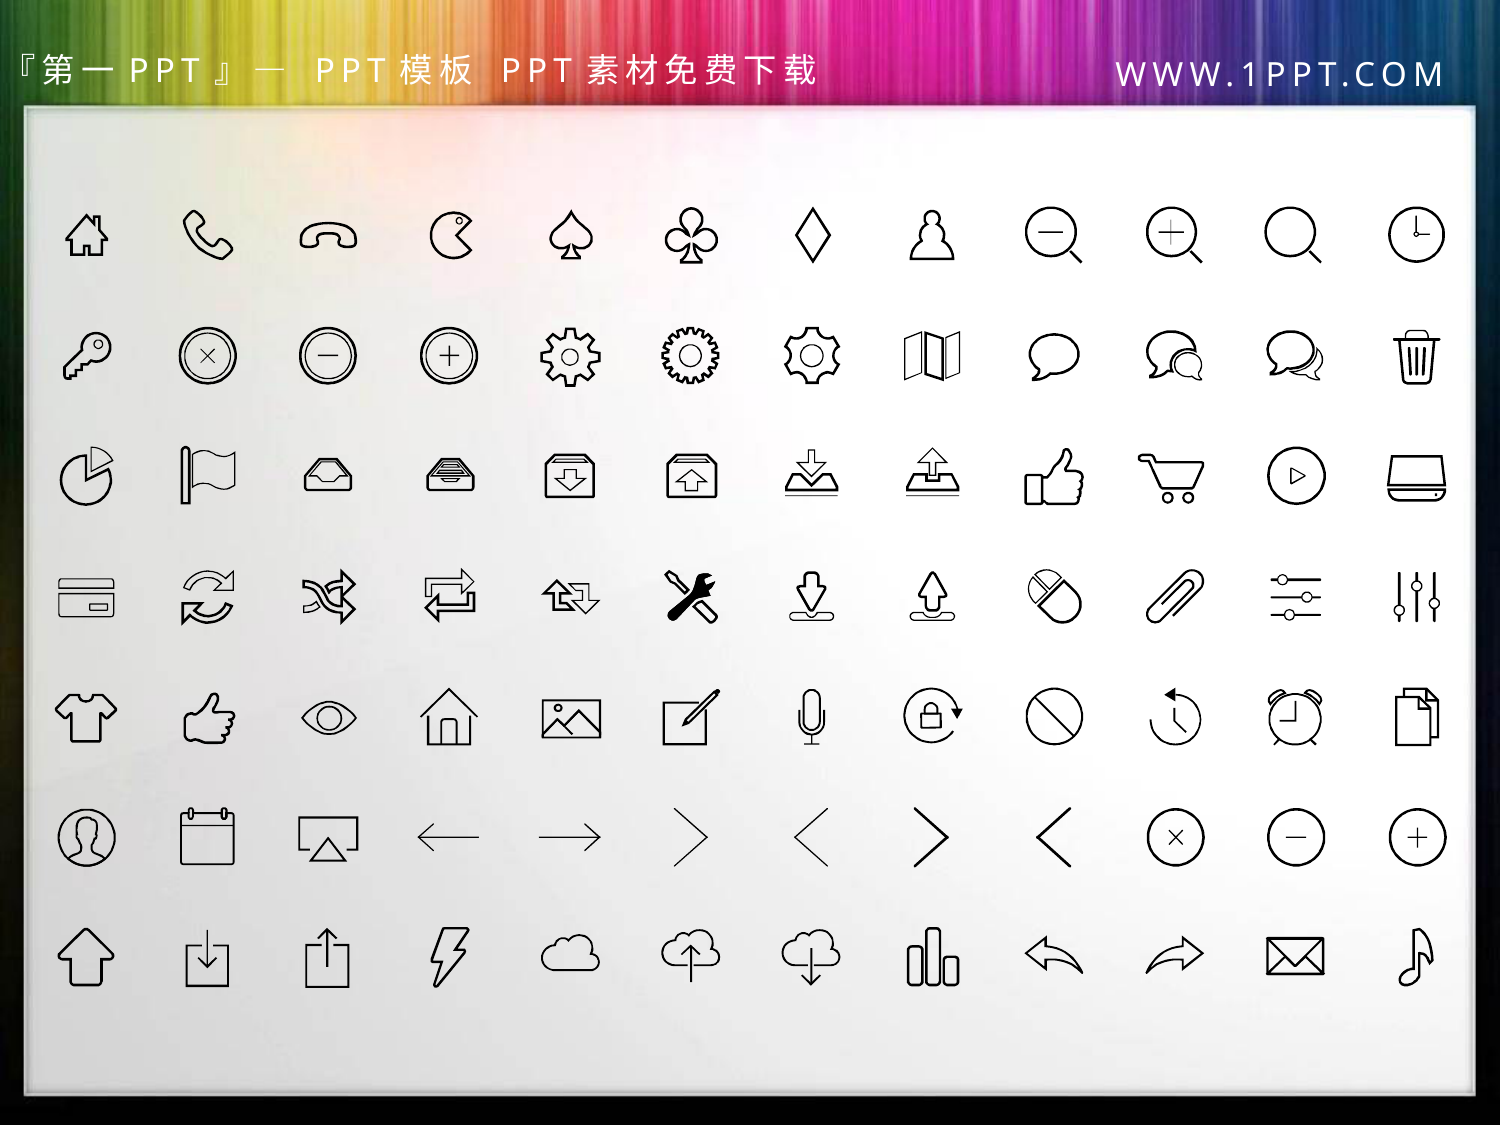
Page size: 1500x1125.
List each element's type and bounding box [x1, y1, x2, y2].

text_box [1308, 250, 1322, 264]
text_box [1025, 687, 1084, 746]
text_box [661, 929, 721, 967]
text_box [1145, 935, 1205, 974]
text_box [584, 823, 600, 837]
text_box [180, 445, 191, 505]
text_box [1161, 491, 1174, 504]
text_box [1265, 956, 1326, 976]
text_box [191, 450, 236, 490]
text_box [1146, 206, 1198, 258]
text_box [436, 469, 465, 474]
text_box [1279, 700, 1297, 722]
text_box [426, 457, 475, 492]
text_box [1388, 808, 1447, 867]
text_box [426, 715, 472, 746]
text_box [1265, 936, 1325, 967]
text_box [54, 693, 118, 743]
text_box [429, 211, 473, 260]
text_box [801, 974, 821, 986]
text_box [1395, 695, 1432, 747]
text_box [181, 602, 234, 626]
text_box [544, 453, 595, 499]
text_box [1027, 576, 1049, 605]
text_box [424, 567, 475, 598]
text_box [909, 611, 956, 621]
text_box [1288, 578, 1322, 582]
text_box [1268, 693, 1322, 746]
text_box [913, 807, 947, 837]
text_box [180, 812, 235, 866]
text_box [1303, 689, 1323, 706]
text_box [1034, 569, 1063, 591]
text_box [541, 709, 602, 739]
text_box [185, 944, 229, 988]
text_box [305, 943, 350, 988]
text_box [942, 955, 960, 987]
text_box [304, 332, 353, 380]
text_box [664, 207, 718, 264]
text_box [440, 478, 461, 483]
text_box [673, 458, 711, 463]
text_box [220, 807, 228, 812]
text_box [1398, 927, 1434, 987]
text_box [1146, 808, 1205, 867]
text_box [1036, 835, 1072, 868]
text_box [1428, 597, 1440, 609]
text_box [945, 331, 961, 380]
text_box [1432, 609, 1436, 623]
text_box [683, 719, 690, 726]
text_box [424, 591, 476, 623]
text_box [564, 726, 574, 736]
text_box [923, 702, 939, 712]
text_box [1283, 608, 1296, 621]
text_box [925, 927, 942, 987]
text_box [1404, 329, 1429, 338]
text_box [89, 603, 109, 611]
text_box [1264, 206, 1317, 258]
text_box [430, 927, 470, 988]
text_box [692, 599, 718, 624]
text_box [1386, 455, 1447, 487]
text_box [298, 816, 359, 851]
text_box [420, 687, 479, 718]
text_box [1425, 690, 1436, 702]
text_box [667, 573, 716, 621]
text_box [316, 705, 343, 731]
text_box [1038, 807, 1072, 837]
text_box [303, 457, 353, 492]
text_box [299, 221, 358, 249]
text_box [1267, 689, 1287, 706]
text_box [1266, 330, 1315, 376]
text_box [183, 692, 236, 745]
text_box [187, 807, 195, 812]
picture [0, 0, 1500, 1125]
text_box [567, 583, 601, 615]
text_box [184, 332, 232, 380]
text_box [440, 464, 461, 468]
text_box [220, 812, 228, 820]
text_box [429, 461, 472, 477]
text_box [906, 473, 960, 492]
text_box [1421, 347, 1426, 376]
text_box [674, 469, 709, 492]
text_box [308, 836, 348, 862]
text_box [781, 929, 841, 967]
text_box [681, 690, 719, 727]
text_box [1149, 693, 1202, 746]
text_box [66, 816, 106, 867]
text_box [301, 700, 358, 735]
text_box [785, 473, 839, 492]
text_box [1164, 687, 1176, 702]
text_box [440, 718, 458, 744]
text_box [661, 326, 720, 385]
text_box [182, 209, 234, 261]
text_box [553, 469, 588, 492]
text_box [903, 687, 958, 744]
text_box [1415, 347, 1419, 376]
text_box [455, 216, 463, 225]
text_box [796, 571, 827, 612]
text_box [1024, 935, 1084, 974]
text_box [1388, 206, 1445, 263]
text_box [906, 945, 924, 987]
text_box [420, 326, 479, 385]
text_box [317, 927, 338, 940]
text_box [1145, 330, 1203, 381]
text_box [666, 453, 718, 499]
text_box [1173, 707, 1187, 733]
text_box [58, 592, 115, 618]
text_box [1310, 740, 1317, 746]
text_box [924, 331, 944, 382]
text_box [549, 209, 593, 260]
text_box [1398, 341, 1436, 385]
text_box [65, 213, 109, 256]
text_box [553, 703, 563, 712]
text_box [540, 327, 601, 387]
text_box [57, 808, 116, 861]
text_box [178, 326, 237, 385]
text_box [950, 708, 963, 719]
text_box [1025, 206, 1077, 258]
text_box [678, 344, 702, 368]
text_box [798, 709, 826, 736]
text_box [1189, 250, 1203, 264]
text_box [182, 569, 234, 591]
text_box [1267, 808, 1326, 867]
text_box [916, 447, 949, 476]
text_box [1028, 333, 1080, 382]
text_box [909, 209, 955, 261]
text_box [1182, 491, 1195, 504]
text_box [93, 339, 104, 350]
text_box [1397, 572, 1401, 604]
text_box [920, 712, 942, 729]
text_box [1417, 699, 1429, 710]
text_box [308, 461, 349, 483]
text_box [904, 331, 923, 381]
text_box [918, 571, 948, 612]
text_box [662, 701, 707, 746]
text_box [693, 946, 701, 956]
text_box [1413, 231, 1419, 238]
text_box [298, 326, 358, 385]
text_box [57, 927, 115, 987]
text_box [197, 957, 218, 969]
text_box [541, 934, 600, 972]
text_box [783, 326, 841, 385]
text_box [794, 206, 832, 264]
text_box [541, 699, 602, 733]
text_box [541, 578, 576, 611]
text_box [551, 458, 589, 463]
text_box [1036, 579, 1082, 624]
text_box [664, 569, 690, 595]
text_box [1387, 488, 1447, 502]
text_box [789, 611, 835, 621]
text_box [425, 332, 474, 380]
text_box [302, 568, 357, 625]
text_box [1301, 591, 1313, 603]
text_box [1415, 592, 1419, 623]
text_box [1288, 347, 1324, 381]
text_box [63, 331, 112, 380]
text_box [1321, 939, 1325, 972]
text_box [1146, 569, 1205, 624]
text_box [1407, 347, 1412, 376]
text_box [799, 344, 824, 368]
text_box [1411, 580, 1423, 592]
text_box [90, 446, 114, 473]
text_box [913, 835, 949, 868]
text_box [303, 600, 321, 614]
text_box [1432, 572, 1436, 597]
text_box [1069, 250, 1083, 264]
text_box [795, 449, 828, 478]
text_box [1137, 453, 1205, 490]
text_box [1267, 446, 1326, 506]
text_box [59, 454, 113, 506]
text_box [1393, 604, 1405, 616]
text_box [1290, 467, 1306, 485]
text_box [1402, 687, 1440, 739]
text_box [680, 944, 692, 956]
text_box [1034, 696, 1075, 738]
text_box [1024, 448, 1084, 506]
text_box [802, 689, 821, 731]
